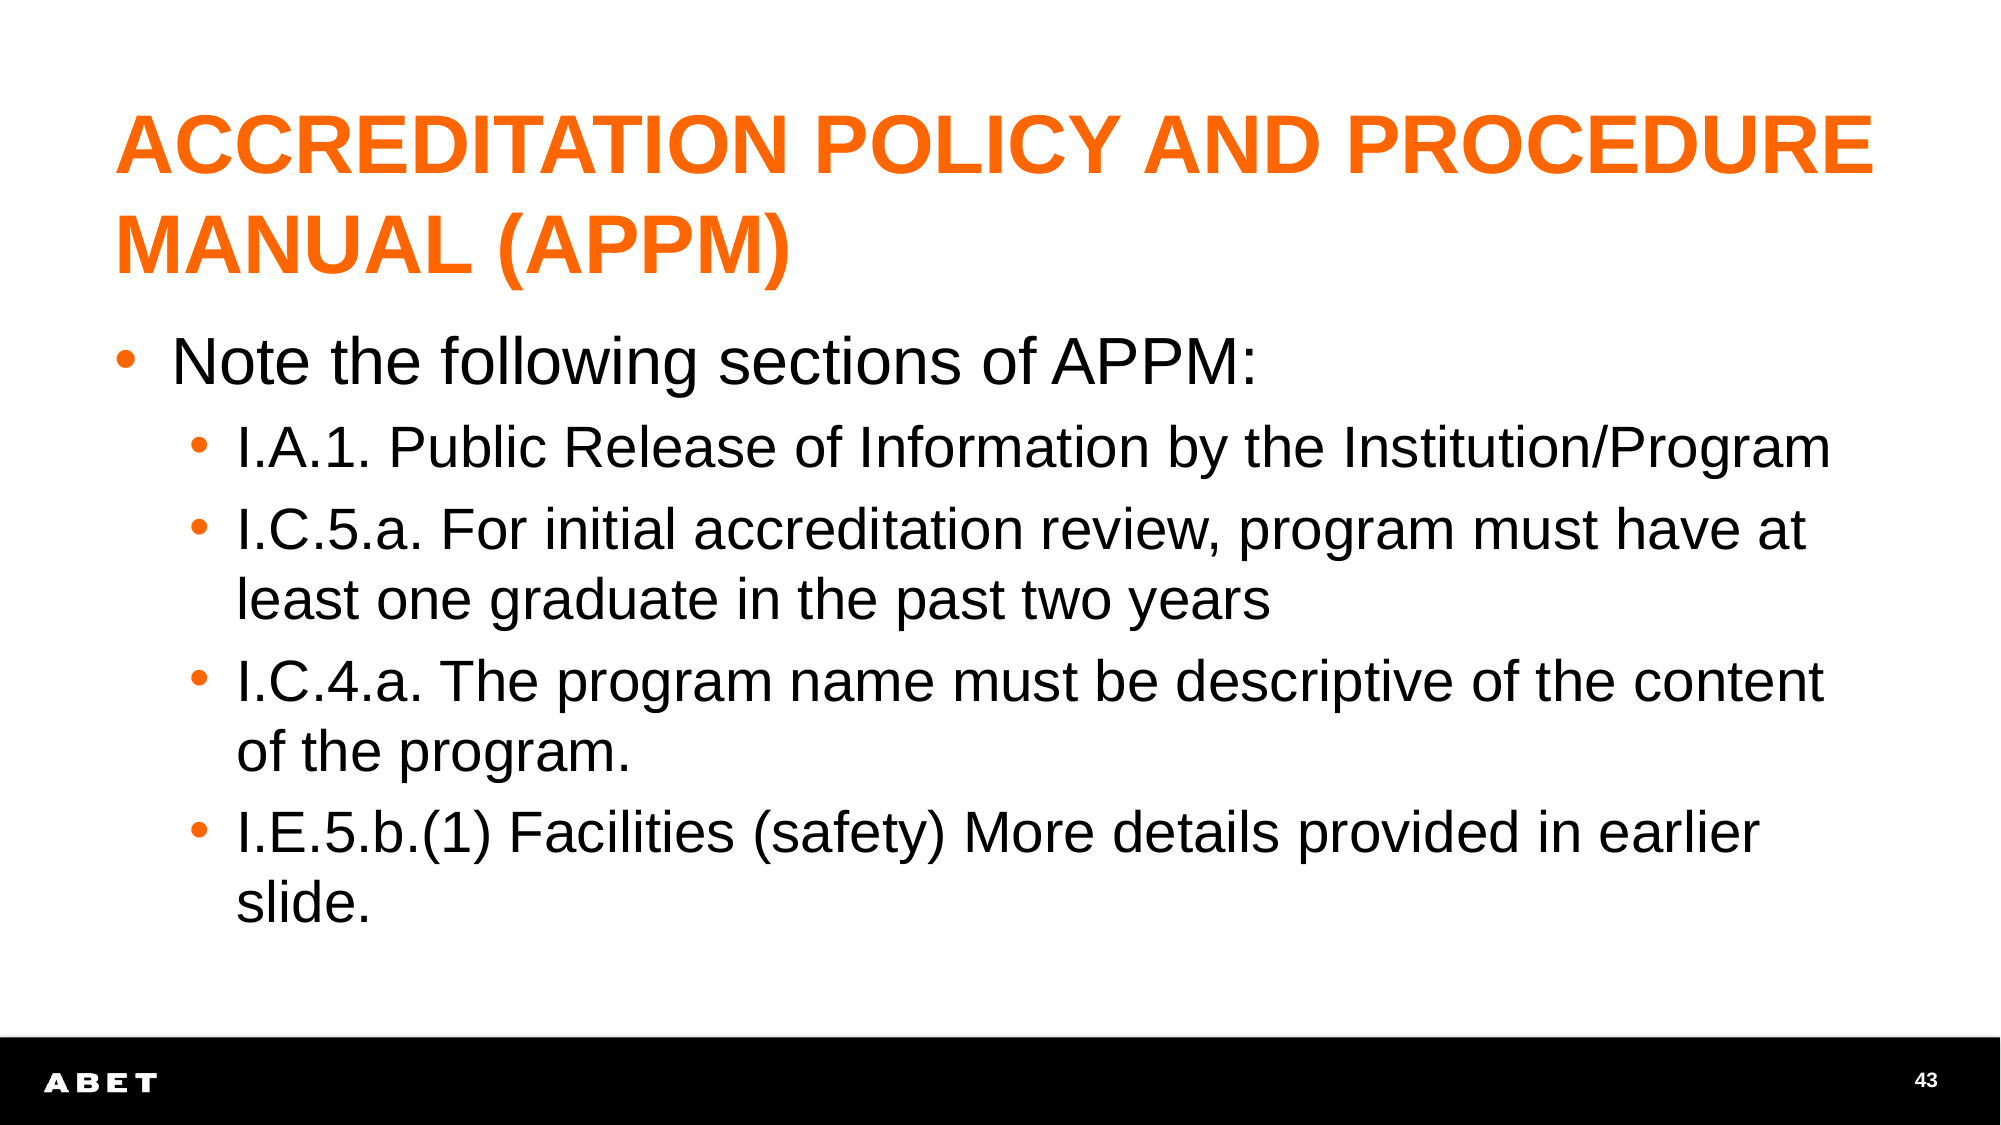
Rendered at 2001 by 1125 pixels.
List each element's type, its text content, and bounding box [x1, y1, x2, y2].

list Note the following sections of APPM: I.A.1. Public Release of Information by the Institution/Program I.C.5.a. For initial accreditation review, program must have at least one graduate in the past two years I.C.4.a. The program name must be descriptive of the content of the program. I.E.5.b.(1) Facilities (safety) More details provided in earlier slide. [99, 310, 1900, 975]
title ACCREDITATION POLICY AND PROCEDURE MANUAL (APPM) [99, 82, 1900, 213]
picture [16, 1052, 184, 1113]
